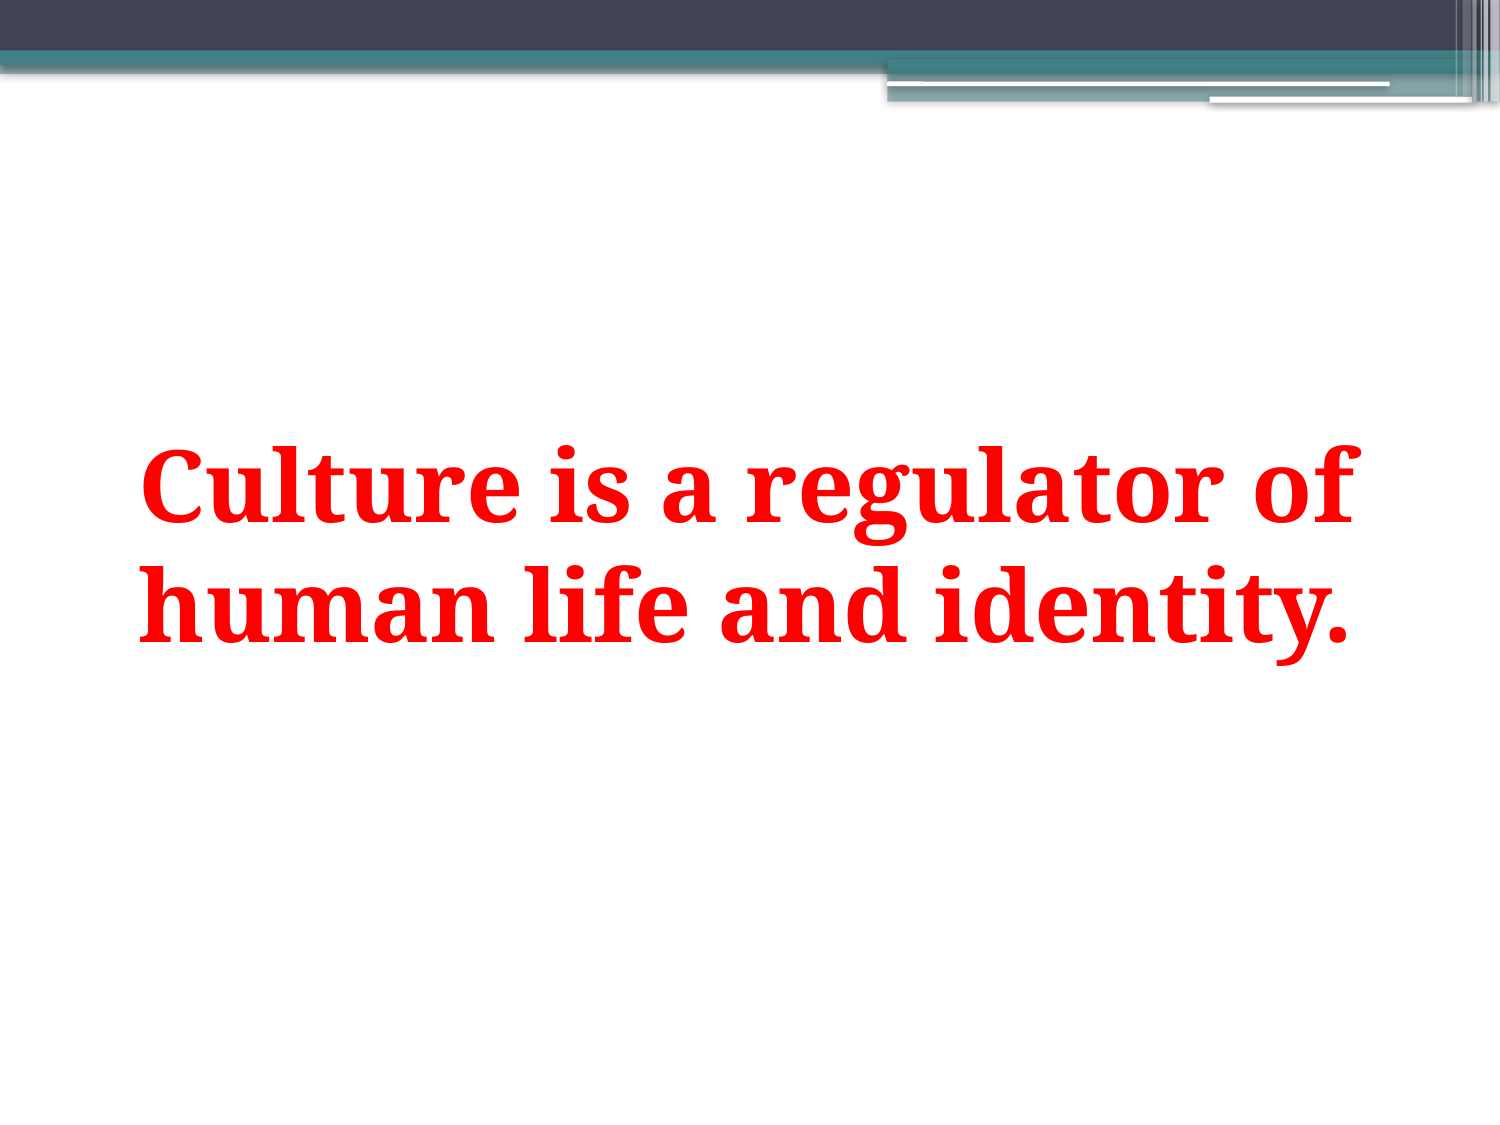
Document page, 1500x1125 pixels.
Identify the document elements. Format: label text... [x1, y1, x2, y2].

list Culture is a regulator of human life and identity. [50, 162, 1425, 1085]
